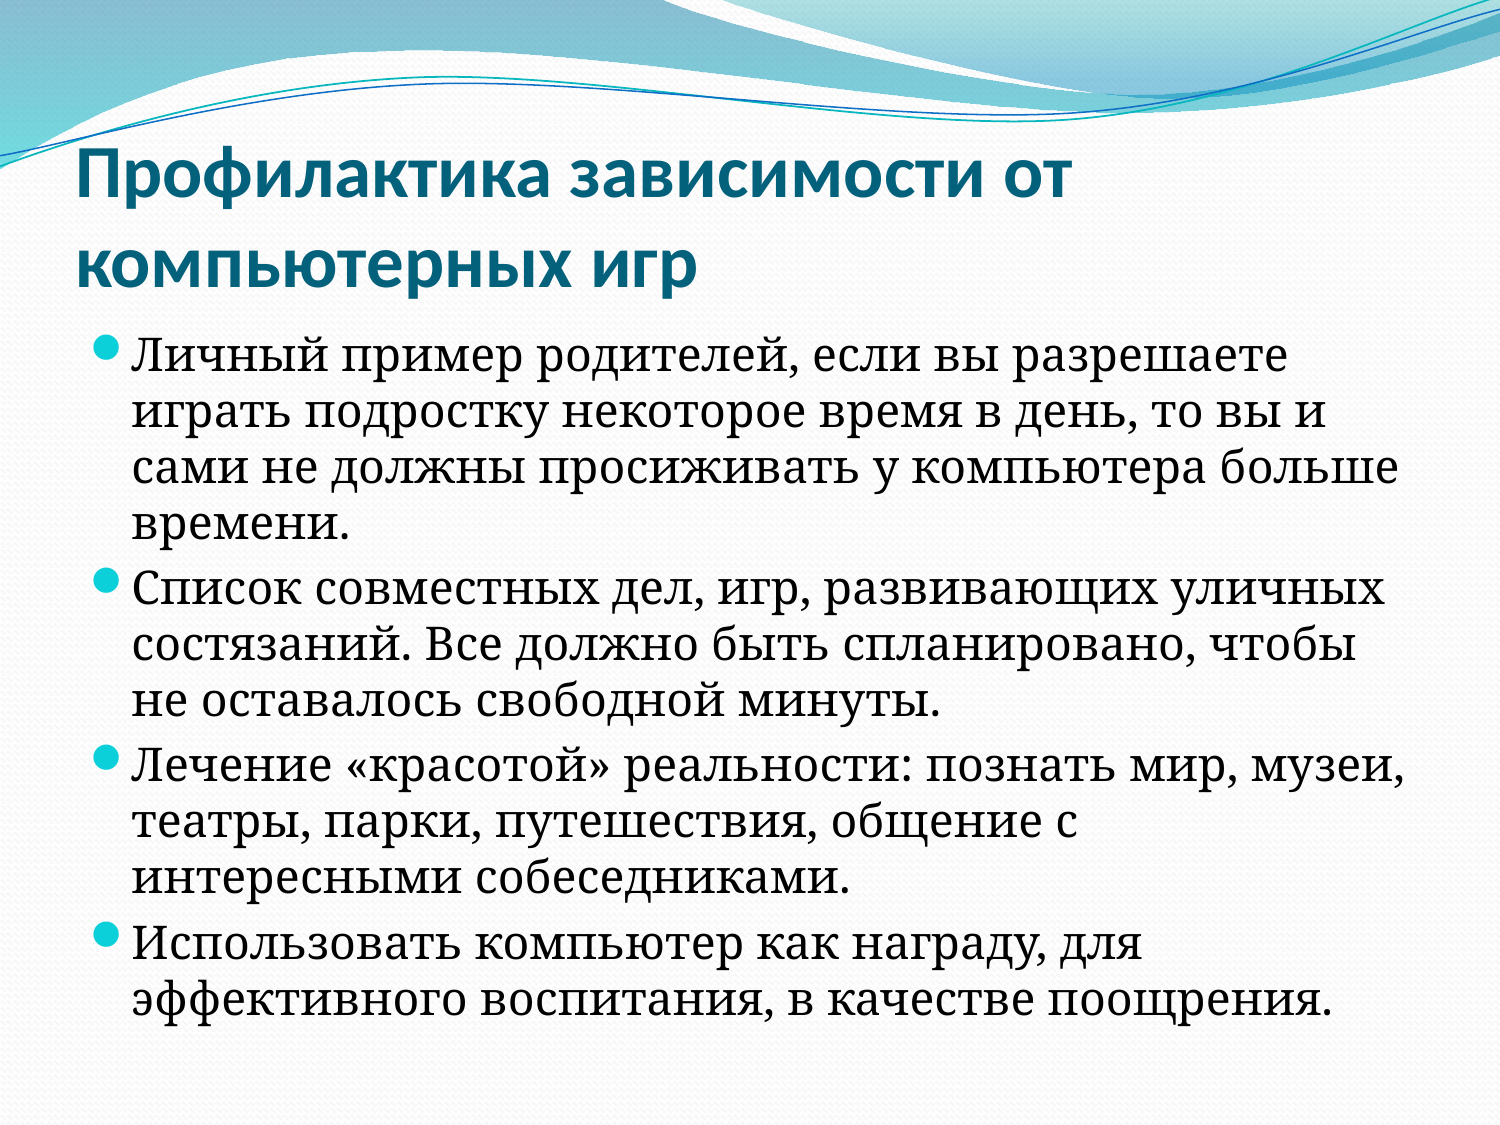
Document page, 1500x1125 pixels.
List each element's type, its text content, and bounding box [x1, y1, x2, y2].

title Профилактика зависимости от компьютерных игр [75, 115, 1425, 303]
list Личный пример родителей, если вы разрешаете играть подростку некоторое время в день, то вы и сами не должны просиживать у компьютера больше времени. Список совместных дел, игр, развивающих уличных состязаний. Все должно быть спланировано, чтобы не оставалось свободной минуты. Лечение «красотой» реальности: познать мир, музеи, театры, парки, путешествия, общение с интересными собеседниками. Использовать компьютер как награду, для эффективного воспитания, в качестве поощрения. [75, 317, 1425, 1038]
